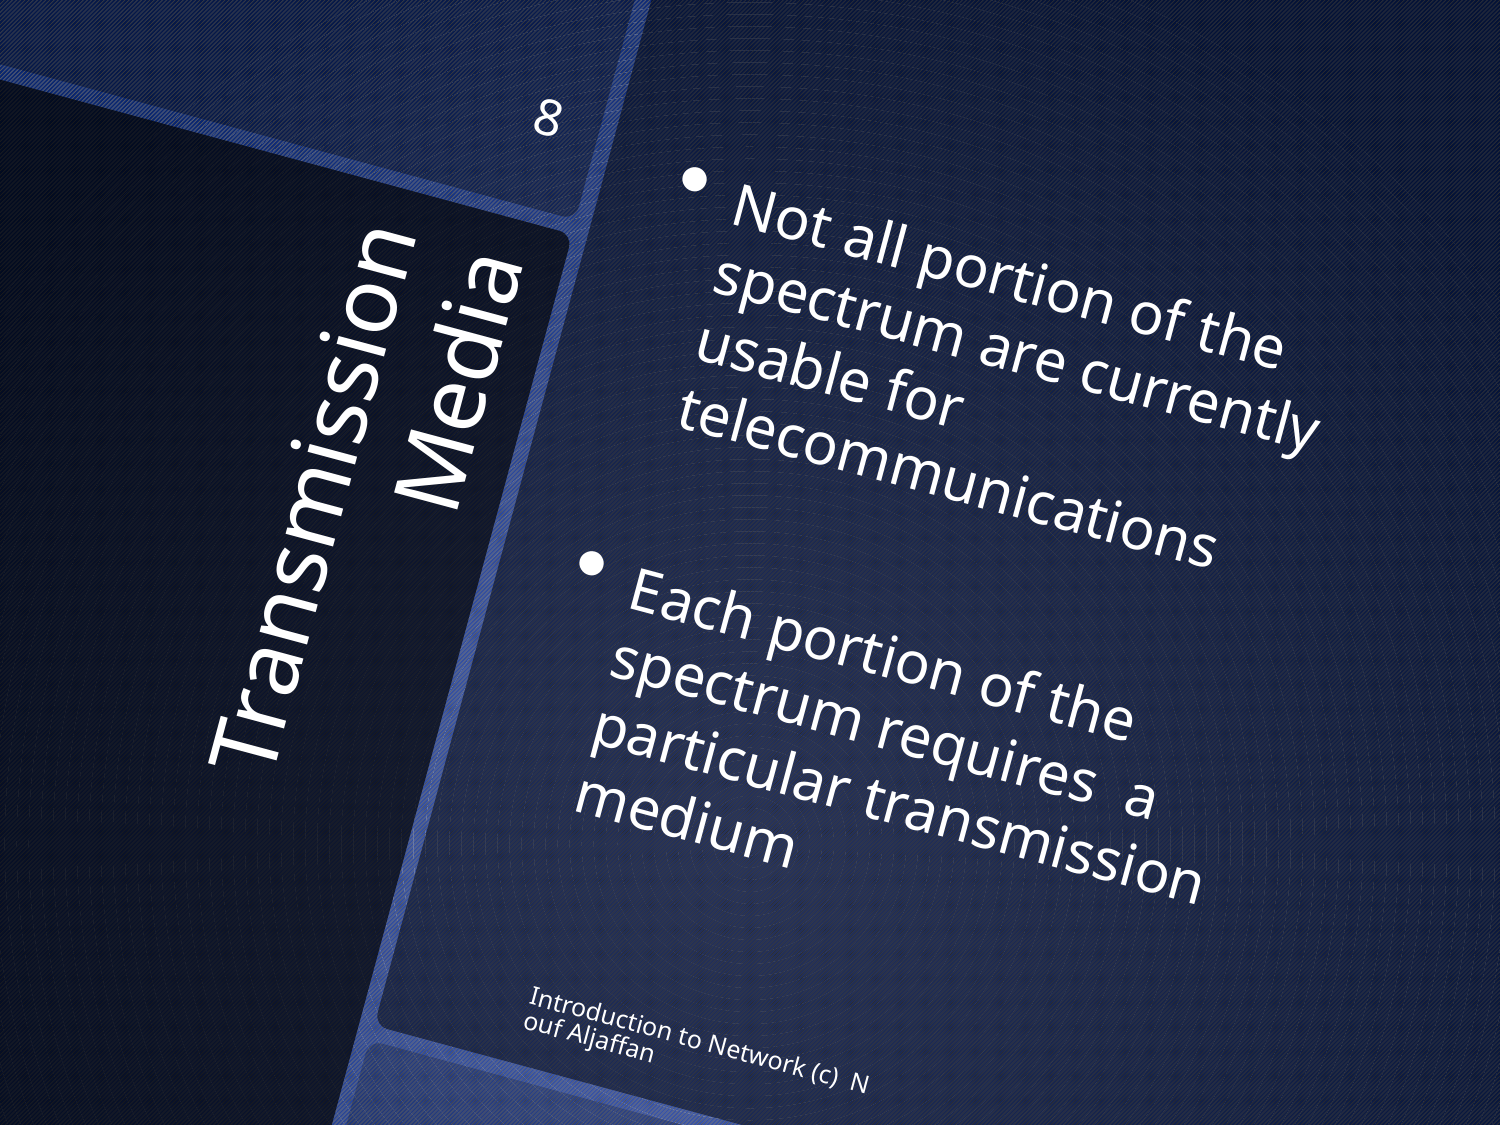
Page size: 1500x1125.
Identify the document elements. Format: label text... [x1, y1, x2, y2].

slide_number 8 [206, 1, 585, 157]
list Not all portion of the spectrum are currently usable for telecommunications Each portion of the spectrum requires a particular transmission medium [475, 72, 1430, 1076]
footer Introduction to Network (c) Nouf Aljaffan [508, 963, 903, 1123]
title Transmission Media [69, 181, 554, 1056]
